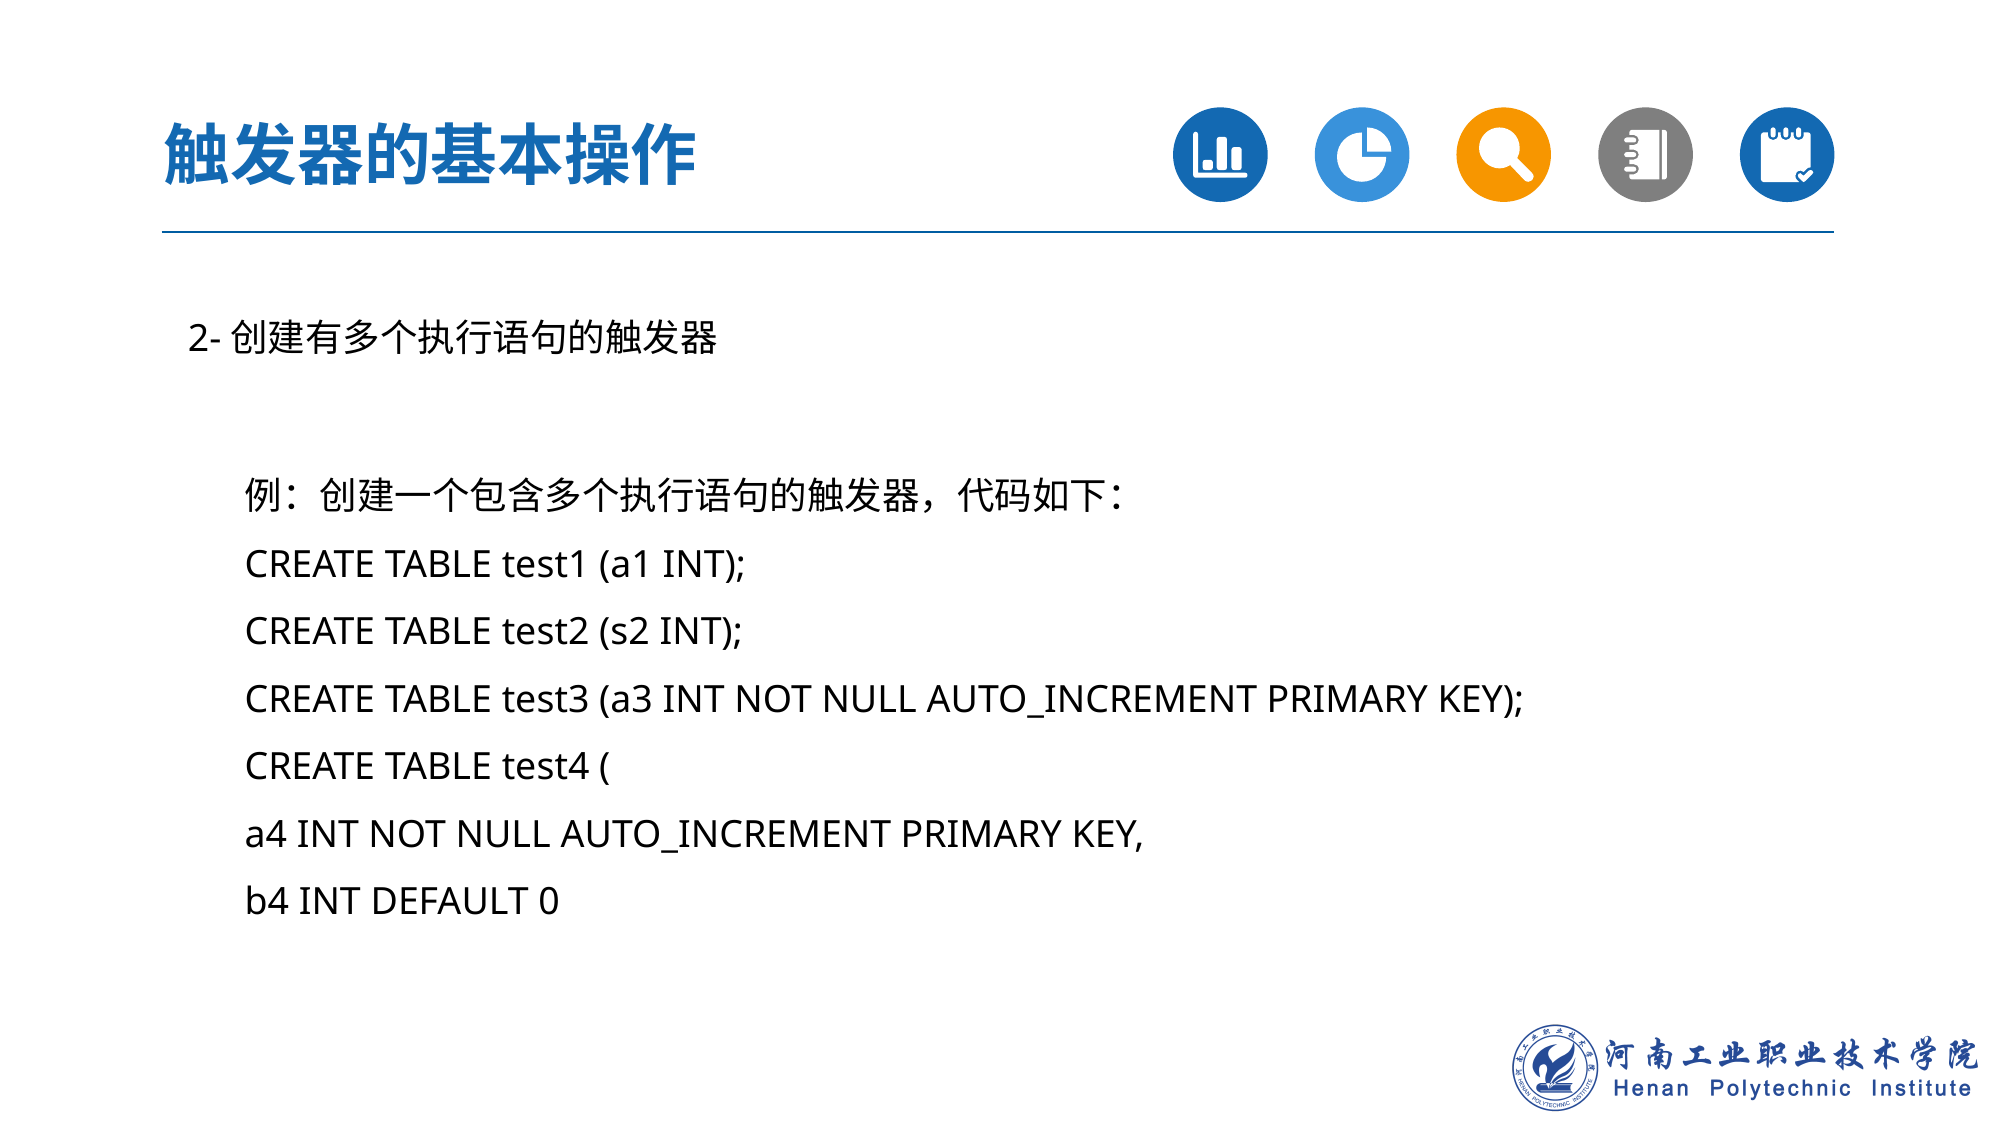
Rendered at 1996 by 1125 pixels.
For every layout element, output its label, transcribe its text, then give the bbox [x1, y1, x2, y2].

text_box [1598, 107, 1694, 203]
text_box 触发器的基本操作 [110, 93, 752, 203]
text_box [1456, 107, 1552, 203]
picture [1493, 1020, 1984, 1118]
text_box 2-创建有多个执行语句的触发器 [167, 255, 1668, 368]
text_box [1739, 107, 1835, 203]
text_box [1172, 107, 1268, 203]
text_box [1314, 107, 1410, 203]
text_box 例：创建一个包含多个执行语句的触发器，代码如下： CREATE TABLE test1 (a1 INT); CREATE TABLE test2 (s2 INT); CREATE TABLE test3 (a3 INT NOT NULL AUTO_INCREMENT PRIMARY KEY); CREATE TABLE test4 ( a4 INT NOT NULL AUTO_INCREMENT PRIMARY KEY, b4 INT DEFAULT 0 [149, 439, 1781, 948]
